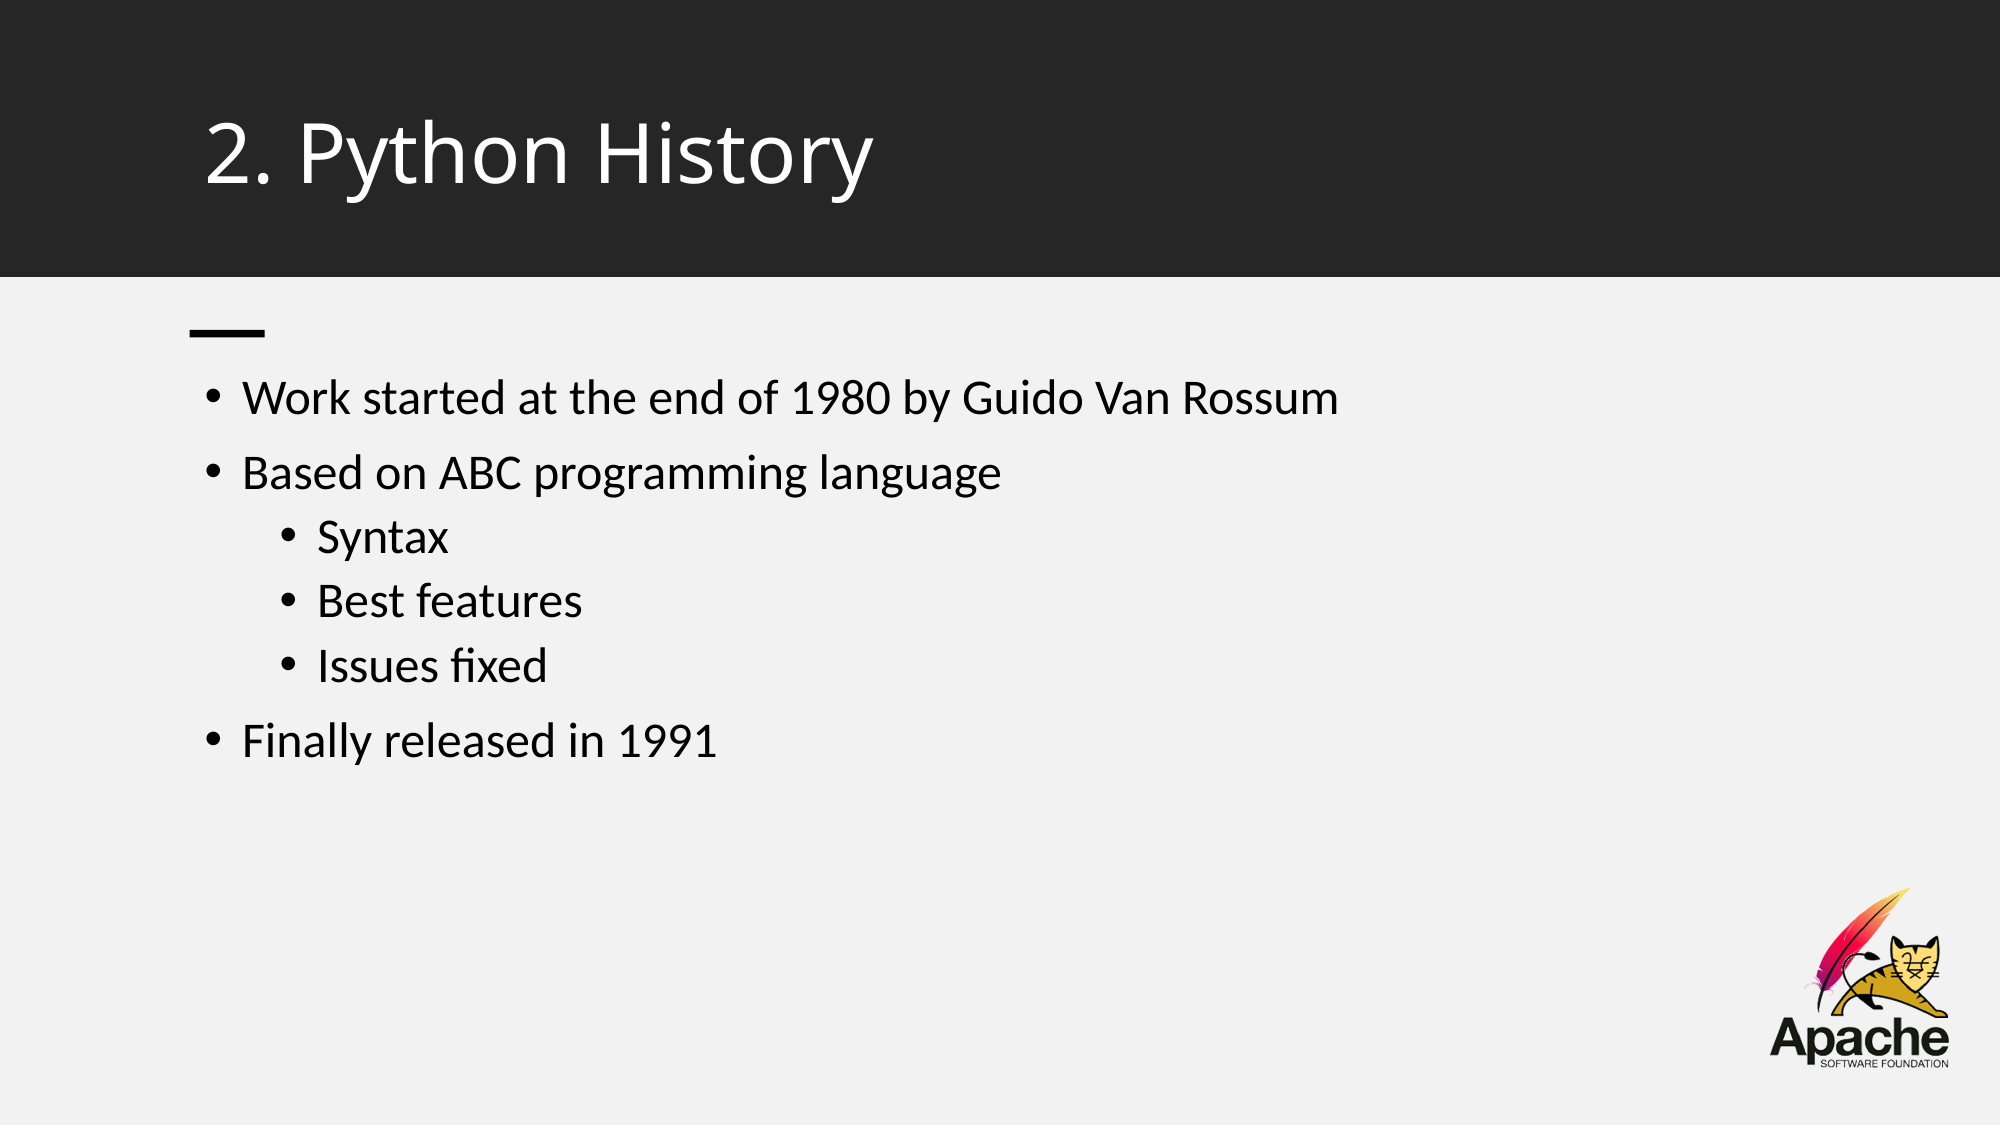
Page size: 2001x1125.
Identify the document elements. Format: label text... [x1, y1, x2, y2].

picture [1735, 861, 1987, 1113]
list Work started at the end of 1980 by Guido Van Rossum Based on ABC programming language Syntax Best features Issues fixed Finally released in 1991 [189, 363, 1811, 1014]
text_box [0, 276, 2000, 1125]
text_box [189, 329, 266, 338]
title 2. Python History [189, 104, 1812, 253]
text_box [0, 0, 2000, 276]
